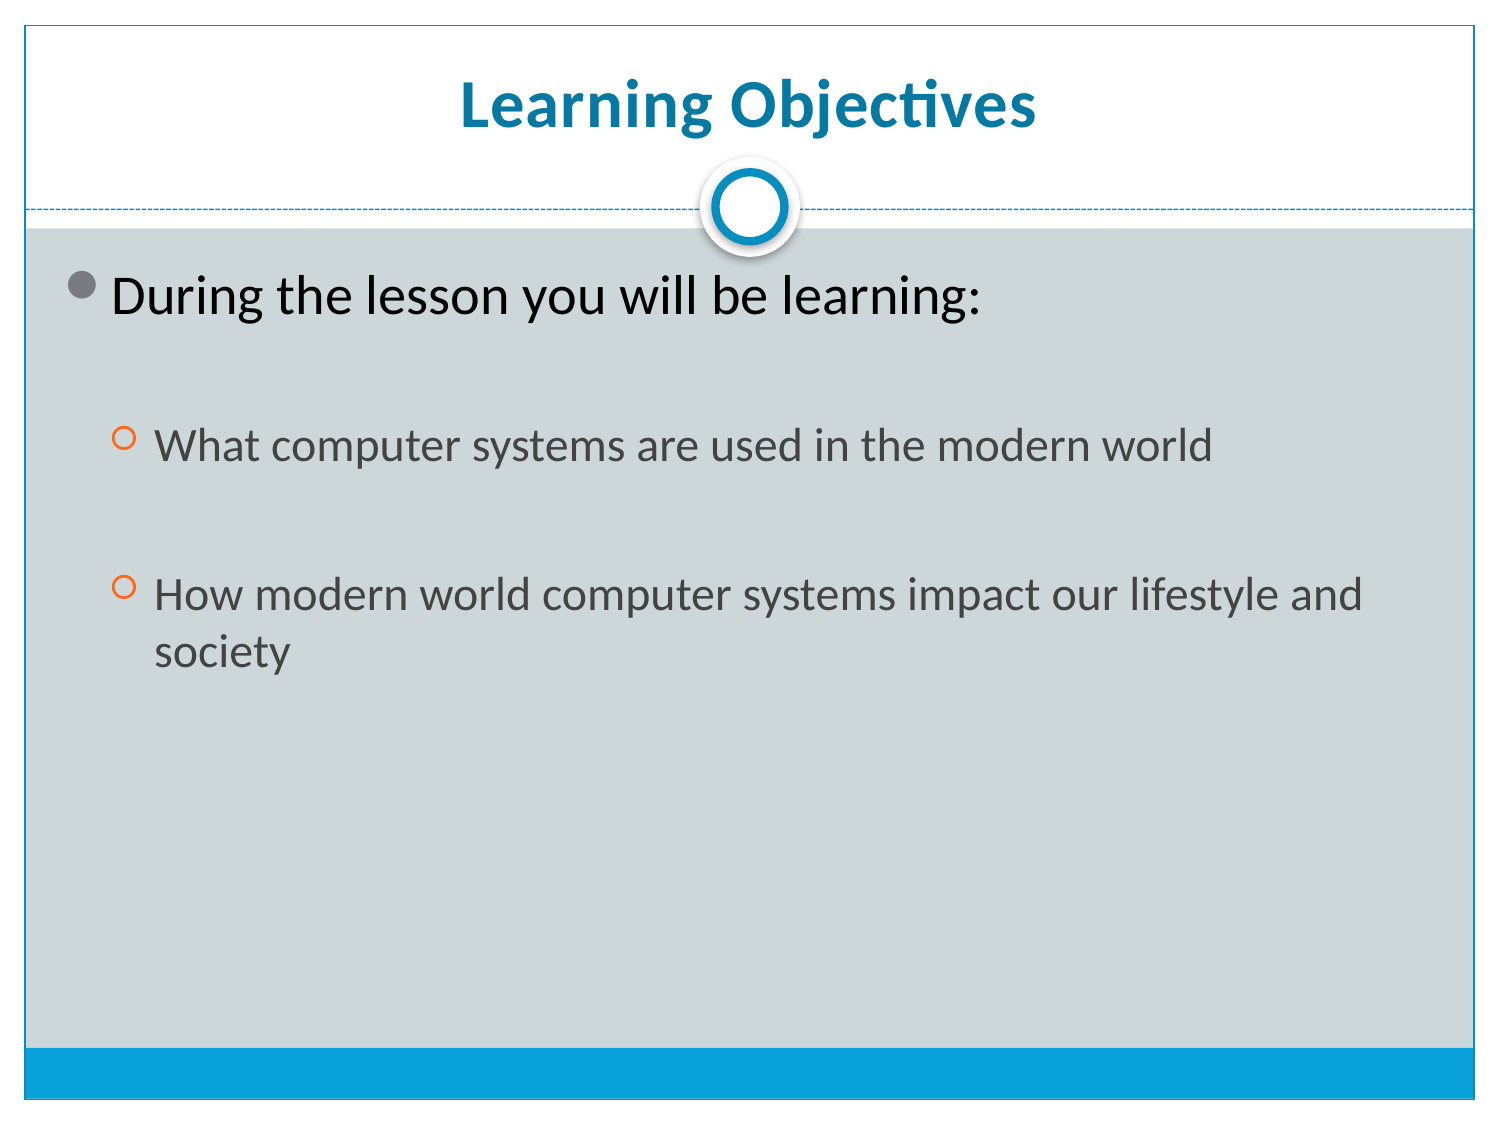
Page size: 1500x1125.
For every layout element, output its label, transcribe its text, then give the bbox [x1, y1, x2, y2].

list During the lesson you will be learning: What computer systems are used in the modern world How modern world computer systems impact our lifestyle and society [49, 250, 1445, 1001]
title Learning Objectives [49, 37, 1450, 162]
